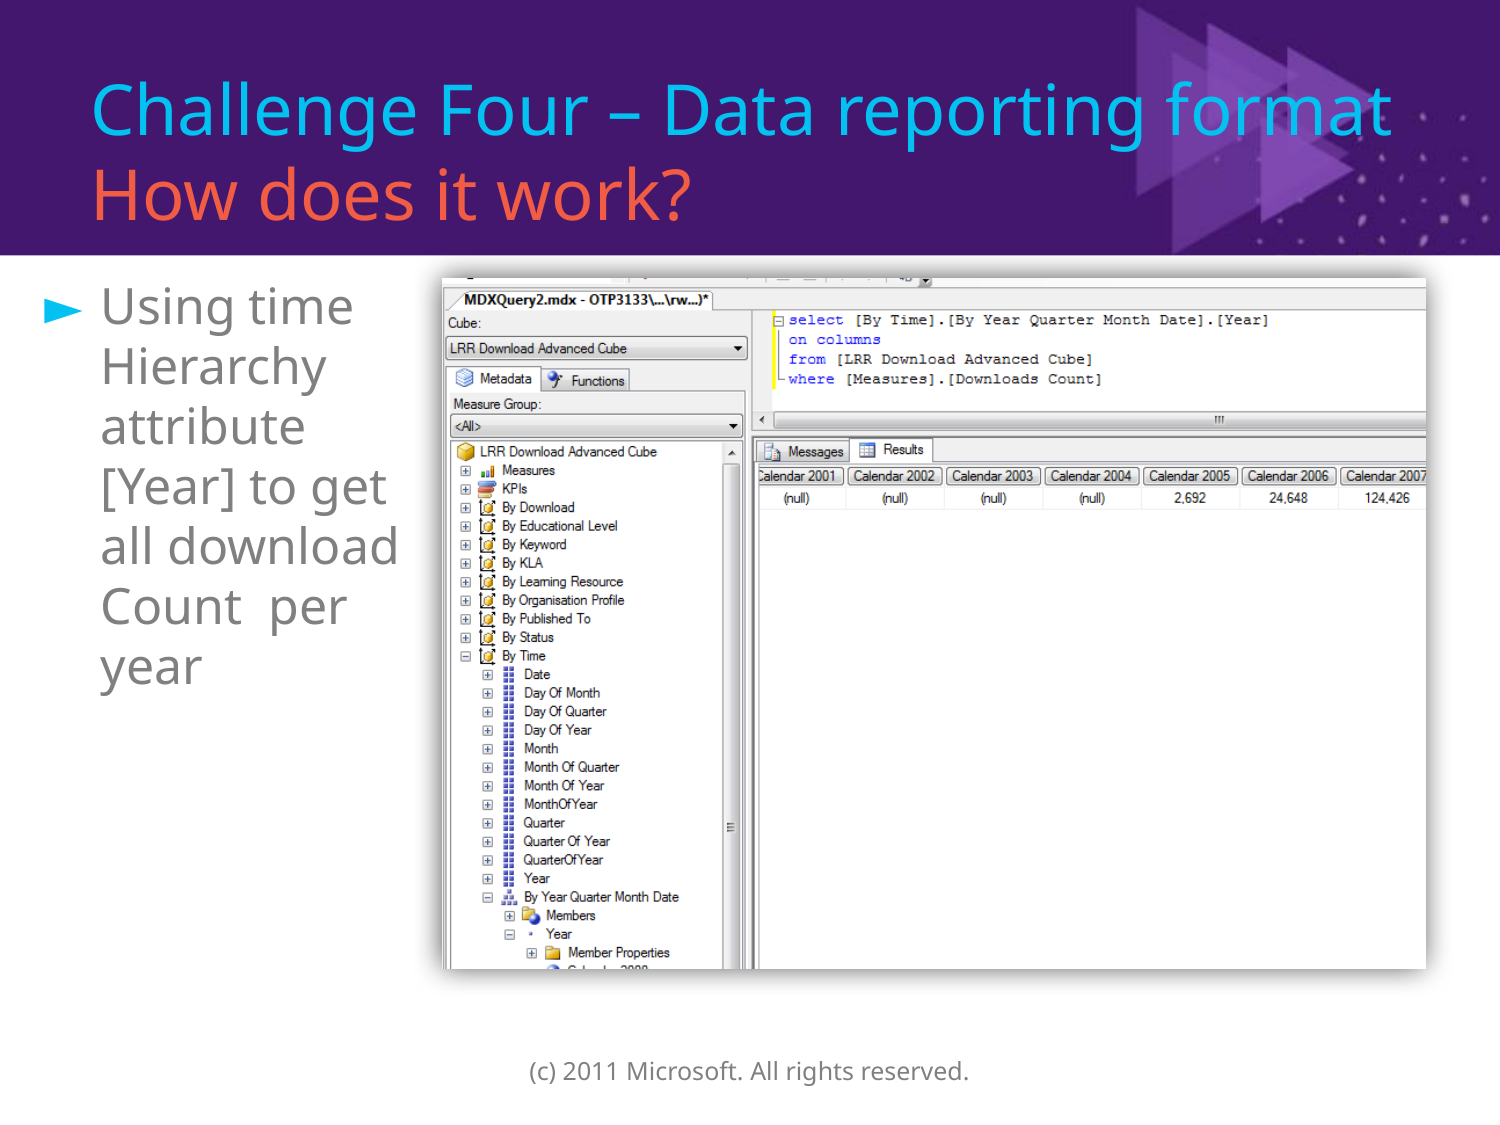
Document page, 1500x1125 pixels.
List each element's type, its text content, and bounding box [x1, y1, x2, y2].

picture [442, 278, 1426, 969]
list Using time Hierarchy attribute [Year] to get all download Count per year [29, 267, 432, 1024]
footer (c) 2011 Microsoft. All rights reserved. [512, 1042, 988, 1103]
title Challenge Four – Data reporting format How does it work? [75, 56, 1425, 244]
picture [0, 0, 1500, 255]
